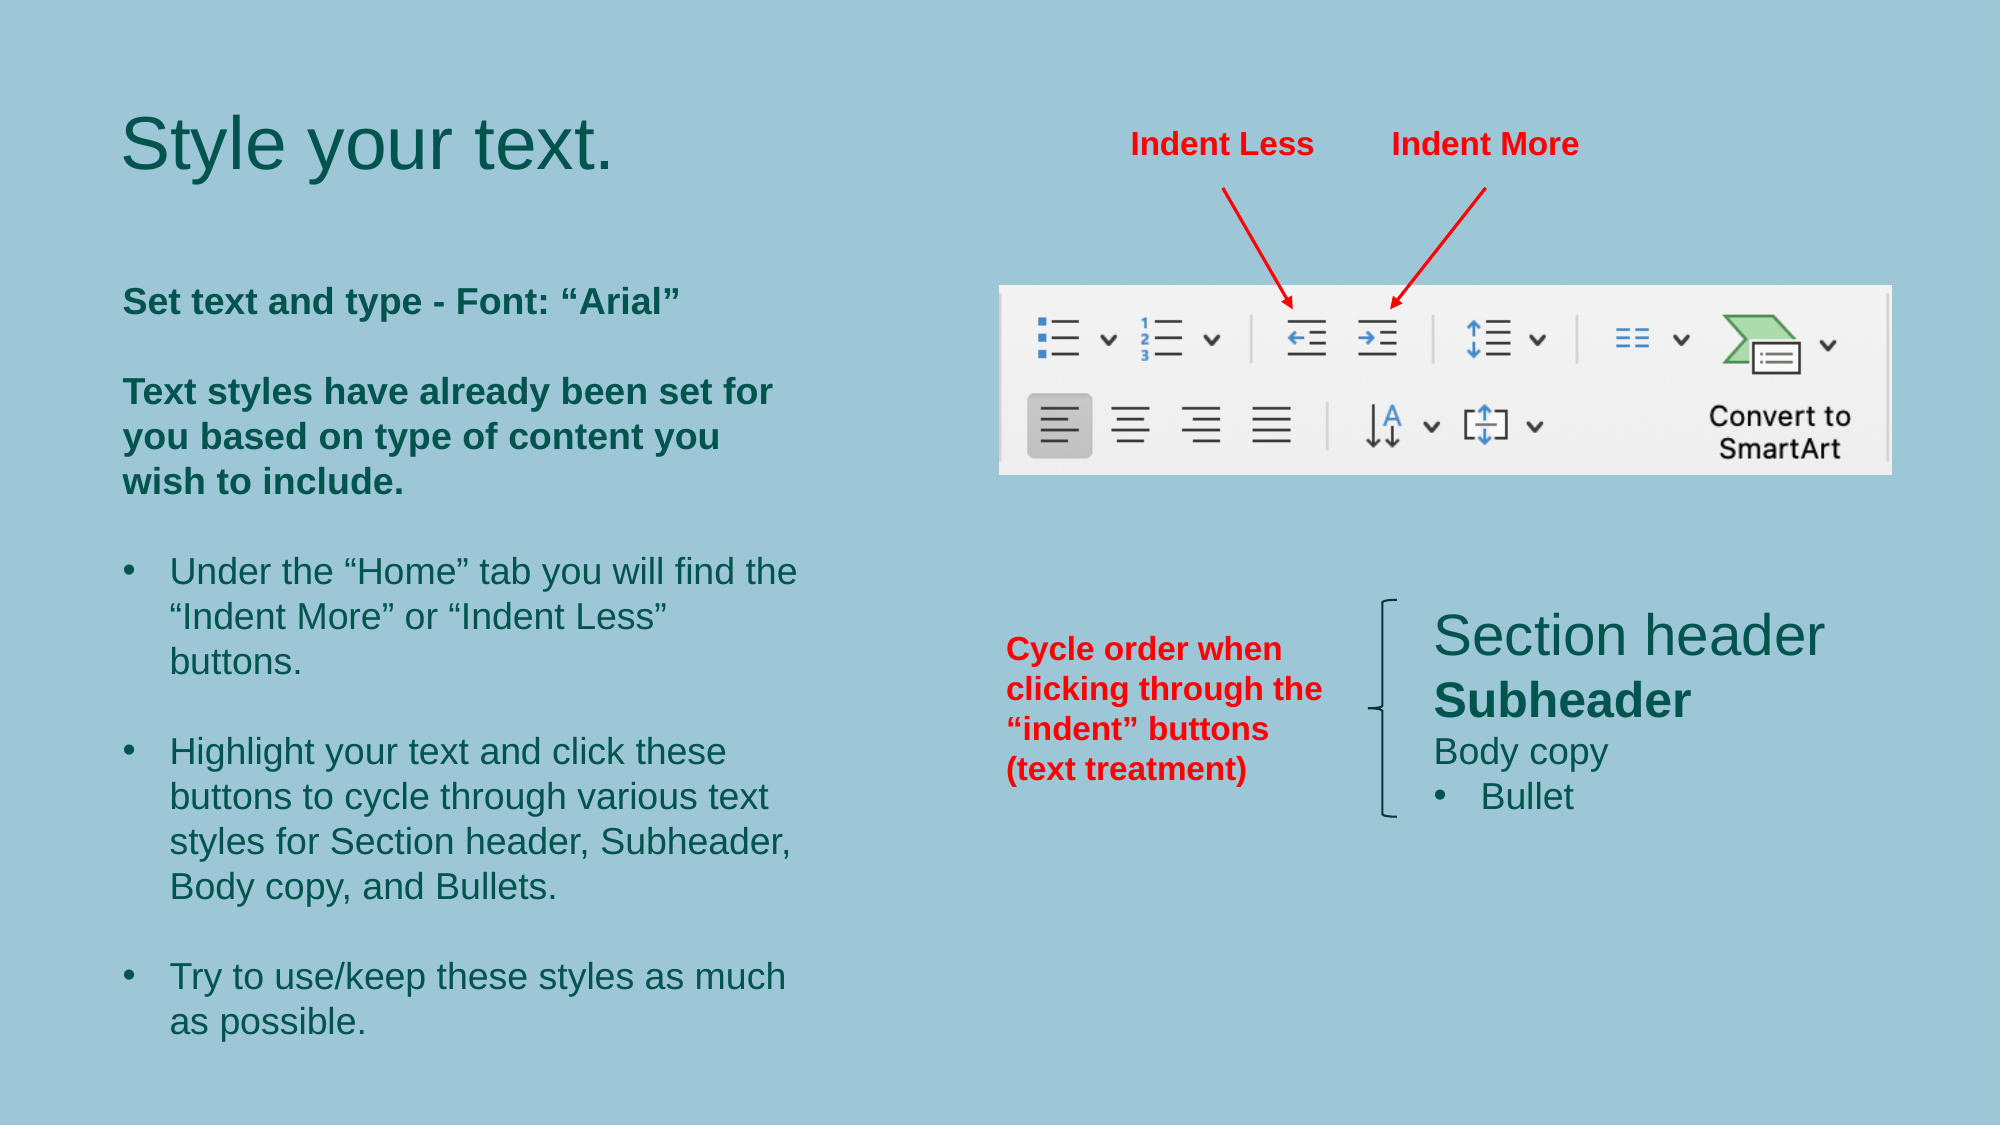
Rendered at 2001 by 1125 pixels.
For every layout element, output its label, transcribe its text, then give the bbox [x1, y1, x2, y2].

text_box Indent More [1356, 115, 1615, 170]
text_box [1390, 187, 1486, 310]
text_box Section header Subheader Body copy Bullet [1418, 589, 1869, 825]
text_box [1222, 187, 1293, 310]
text_box Style your text. [105, 87, 632, 192]
text_box Indent Less [1093, 115, 1352, 170]
text_box Set text and type - Font: “Arial” Text styles have already been set for you based on type of content you wish to include. Under the “Home” tab you will find the “Indent More” or “Indent Less” buttons. Highlight your text and click these buttons to cycle through various text styles for Section header, Subheader, Body copy, and Bullets. Try to use/keep these styles as much as possible. [107, 270, 819, 1050]
text_box [1367, 599, 1397, 818]
text_box Cycle order when clicking through the “indent” buttons (text treatment) [991, 619, 1352, 795]
picture [999, 285, 1892, 475]
